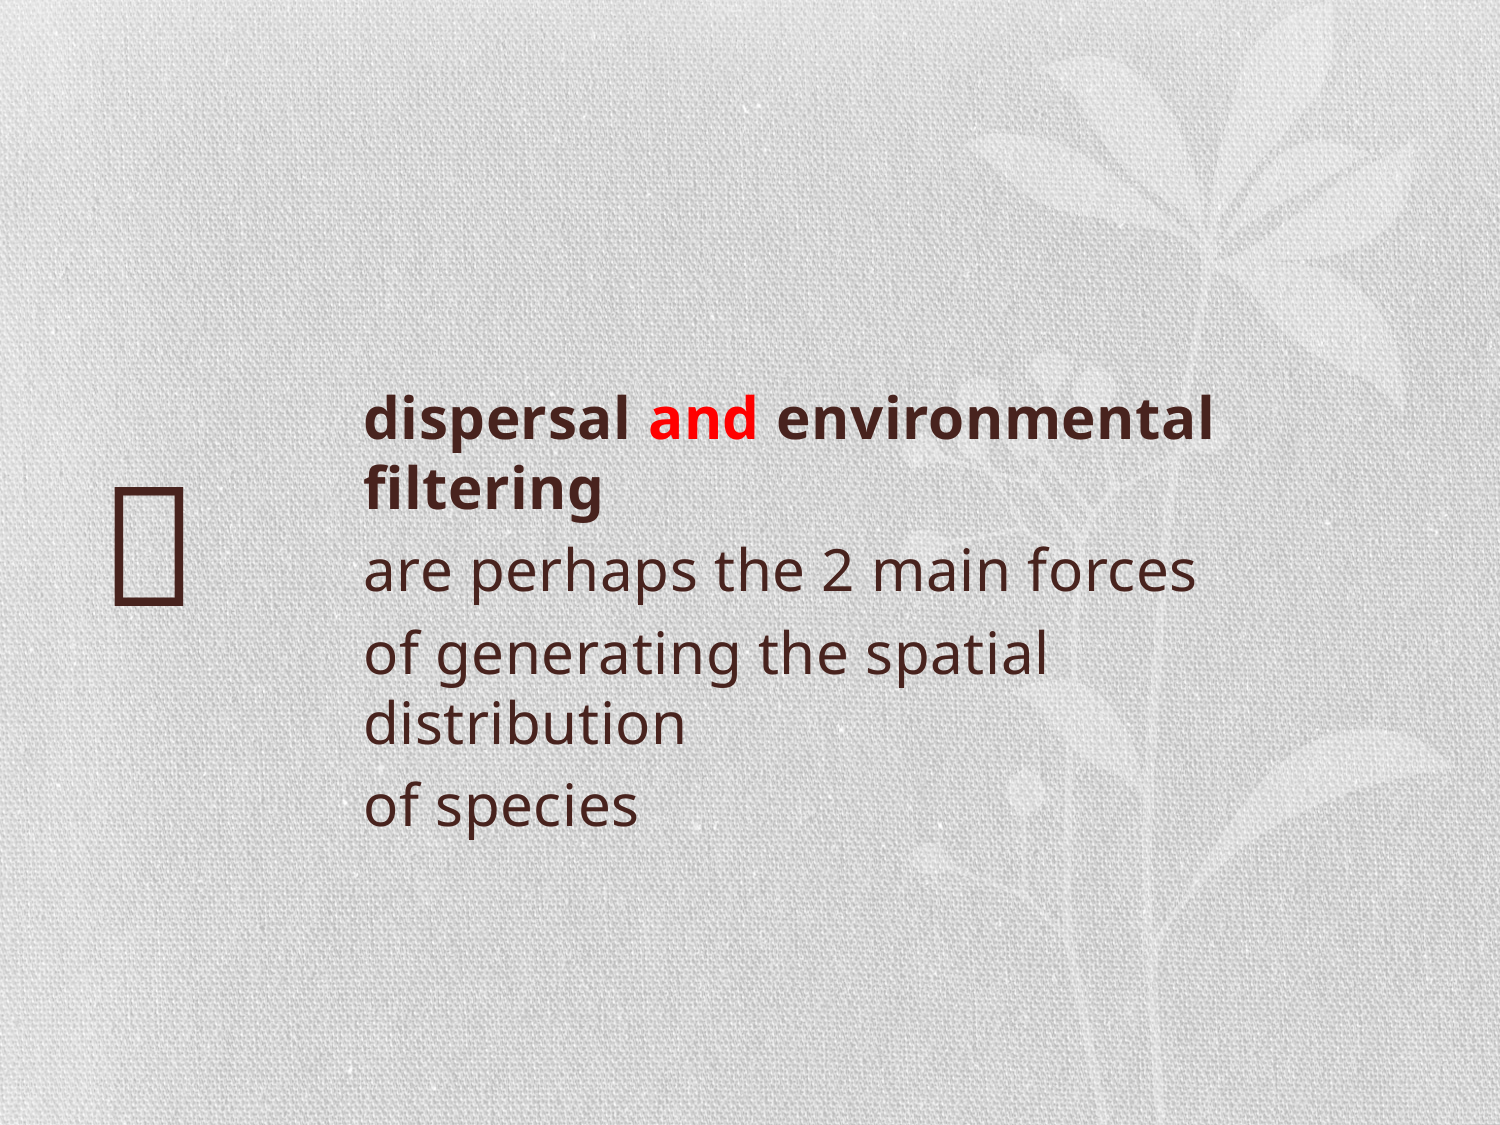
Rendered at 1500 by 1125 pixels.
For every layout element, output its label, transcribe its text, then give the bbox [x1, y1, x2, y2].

text_box  [85, 432, 310, 681]
list dispersal and environmental filtering are perhaps the 2 main forces of generating the spatial distribution of species [348, 373, 1337, 676]
